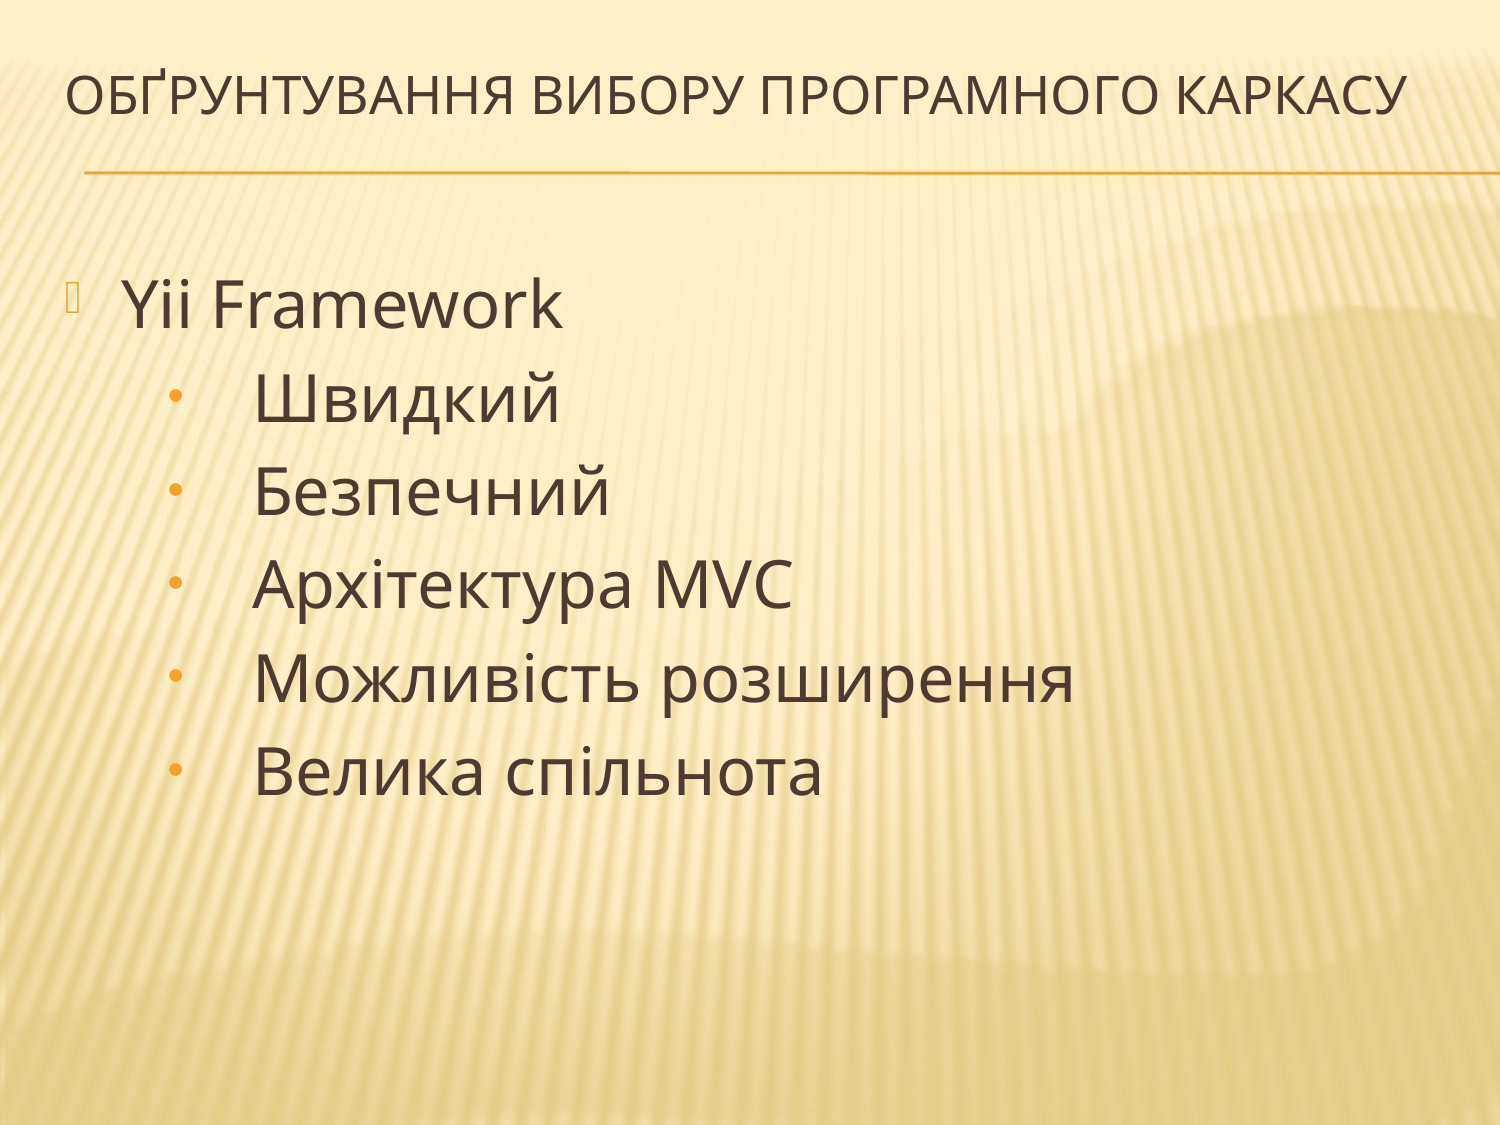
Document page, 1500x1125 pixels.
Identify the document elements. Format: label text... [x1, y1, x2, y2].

list Yii Framework Швидкий Безпечний Архітектура MVC Можливість розширення Велика спільнота [50, 254, 1475, 998]
title Обґрунтування вибору програмного каркасу [50, 24, 1475, 163]
